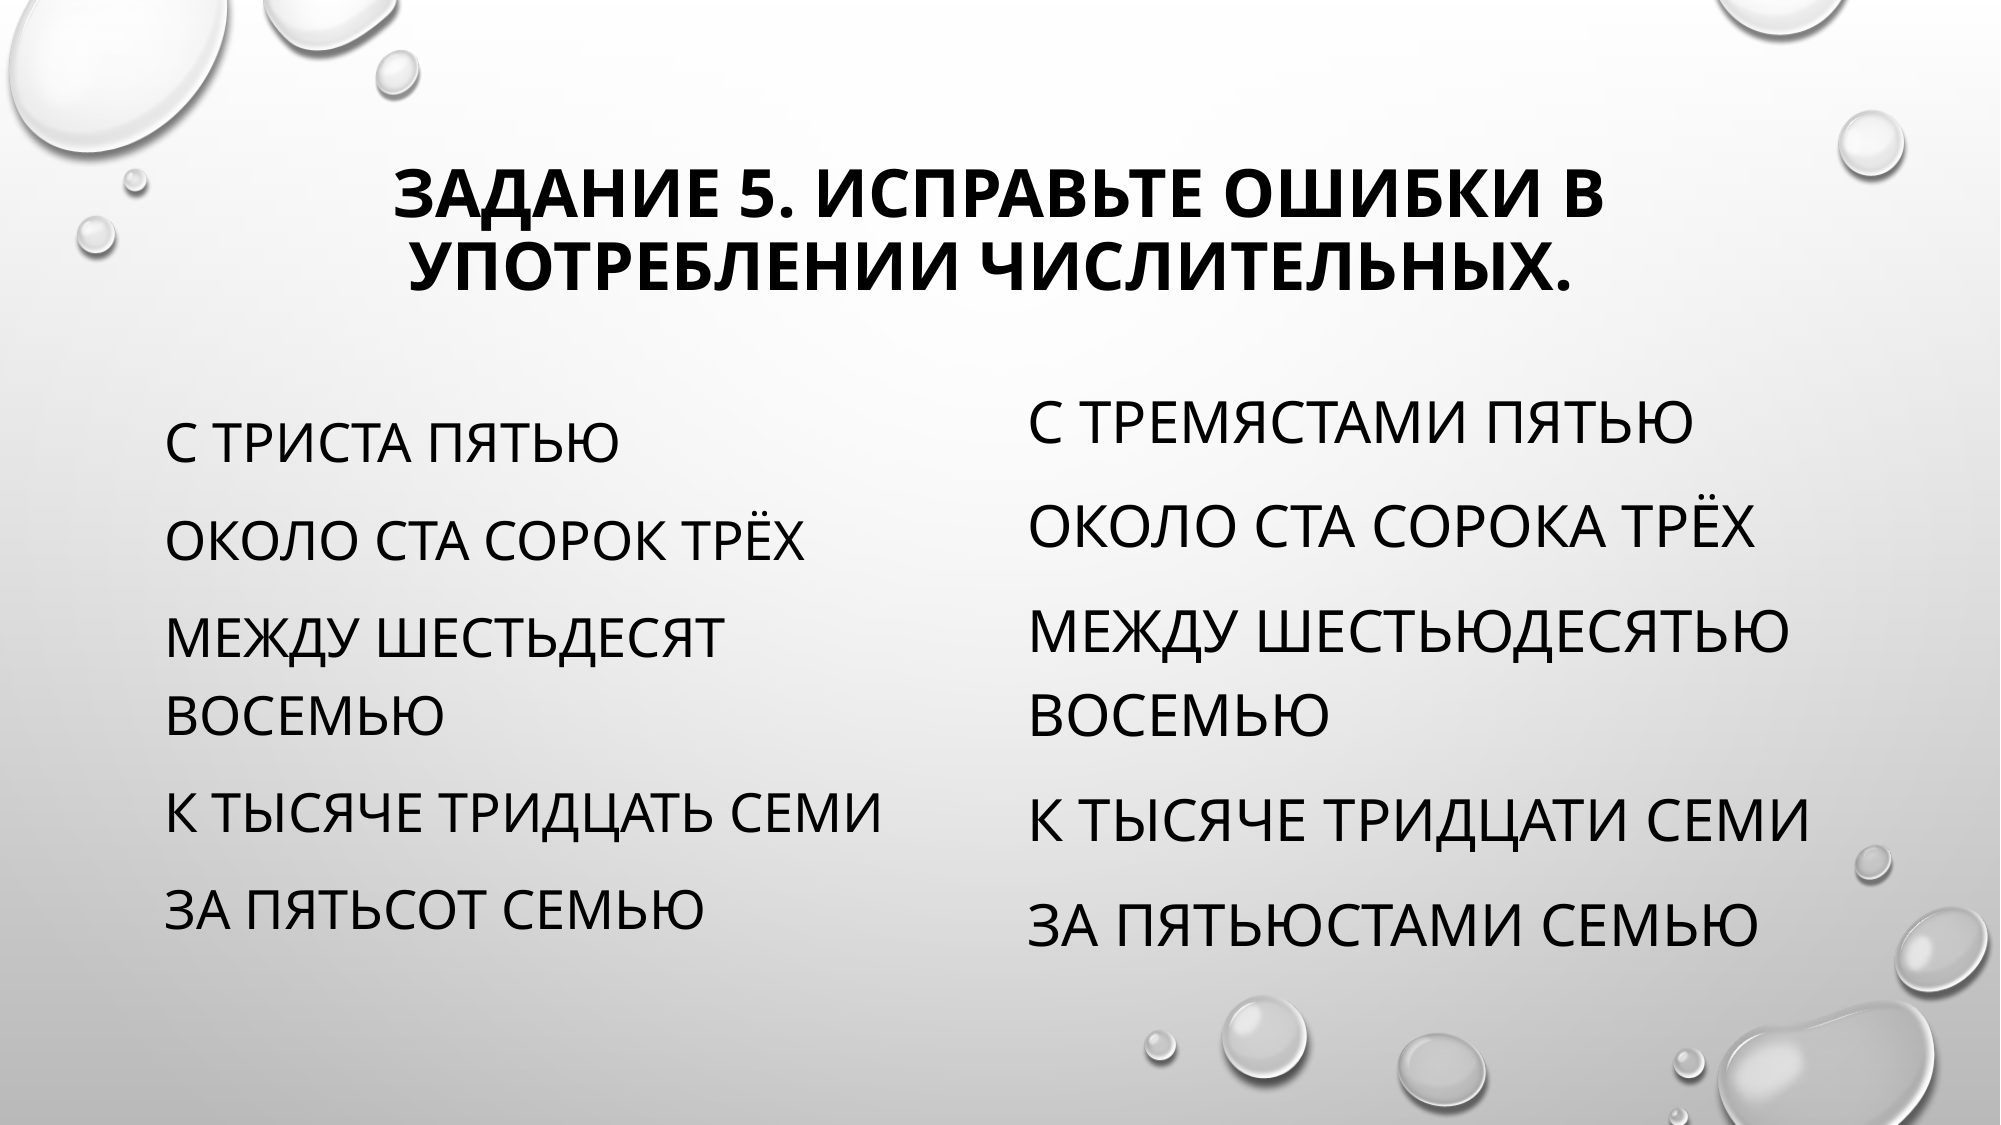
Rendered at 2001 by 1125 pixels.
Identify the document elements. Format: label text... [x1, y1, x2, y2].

list с триста пятью около ста сорок трёх между шестьдесят восемью к тысяче тридцать семи за пятьсот семью [149, 388, 988, 950]
list с тремястами пятью около ста сорока трёх между шестьюдесятью восемью к тысяче тридцати семи за пятьюстами семью [1012, 363, 1850, 950]
picture [0, 0, 2000, 1125]
title Задание 5. Исправьте ошибки в употреблении числительных. [149, 101, 1851, 364]
